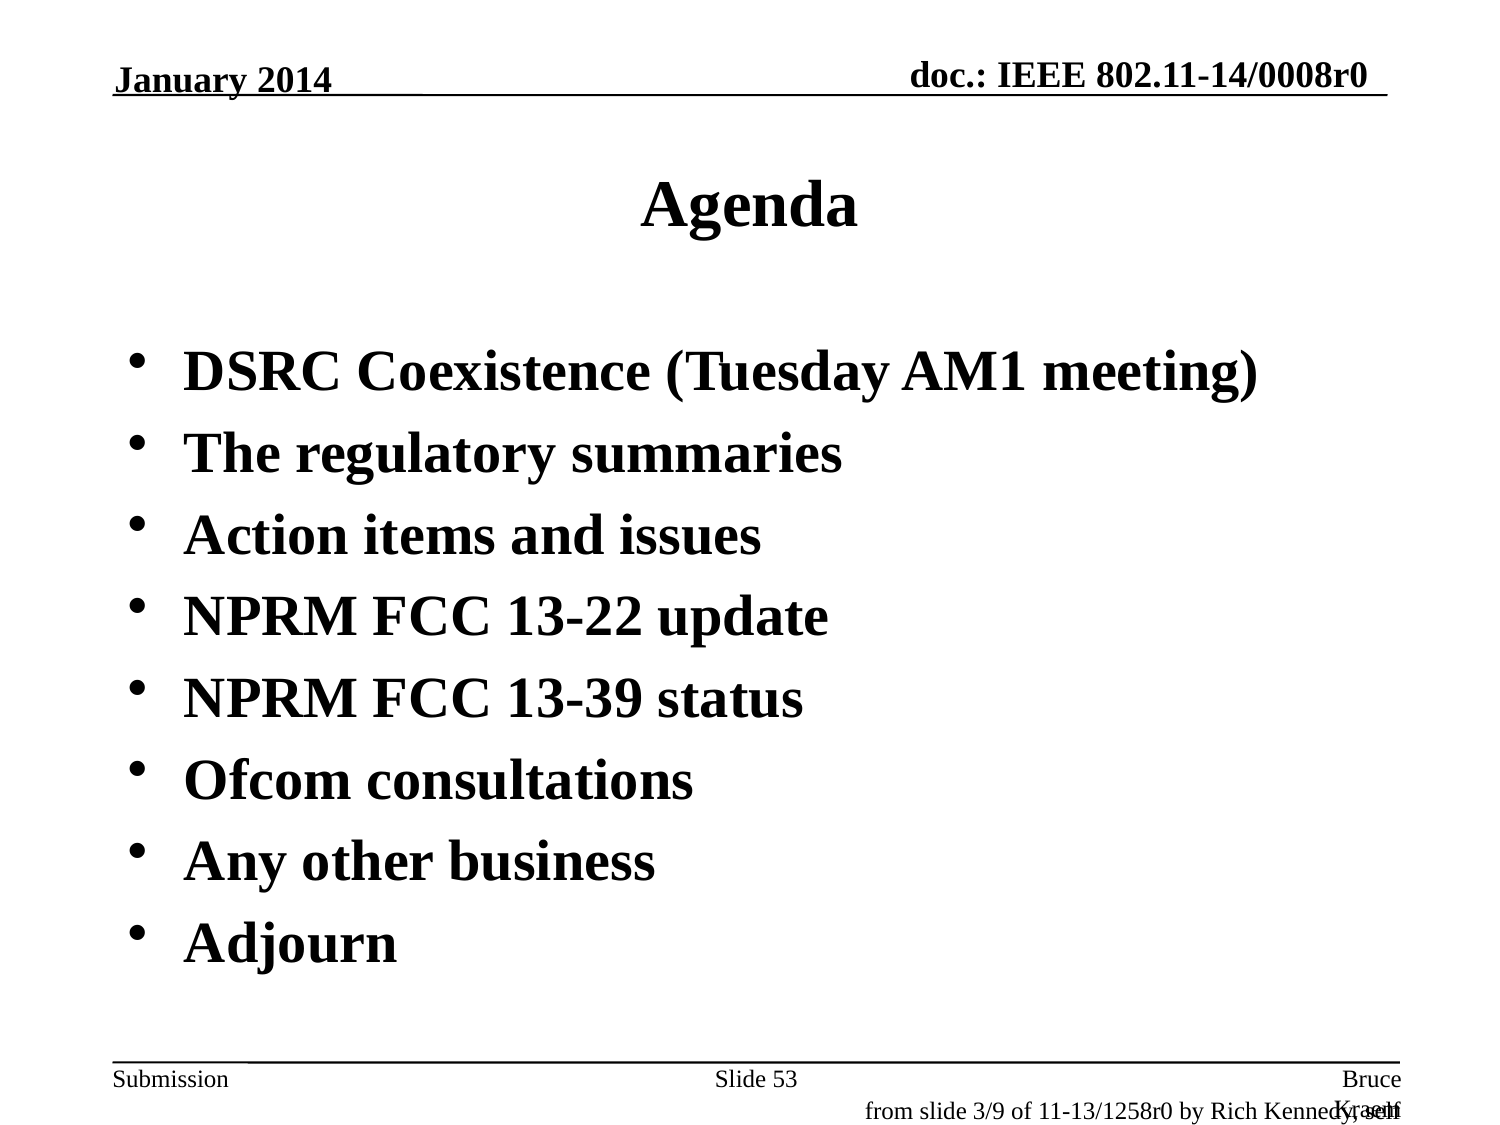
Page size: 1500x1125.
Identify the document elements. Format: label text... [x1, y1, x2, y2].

footer Bruce Kraemer, Marvell [1325, 1062, 1402, 1087]
slide_number Slide 53 [712, 1062, 800, 1087]
text_box from slide 3/9 of 11-13/1258r0 by Rich Kennedy, self [343, 1087, 1417, 1125]
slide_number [114, 54, 374, 100]
title Agenda [112, 112, 1388, 288]
list DSRC Coexistence (Tuesday AM1 meeting) The regulatory summaries Action items and issues NPRM FCC 13-22 update NPRM FCC 13-39 status Ofcom consultations Any other business Adjourn [112, 324, 1388, 1000]
